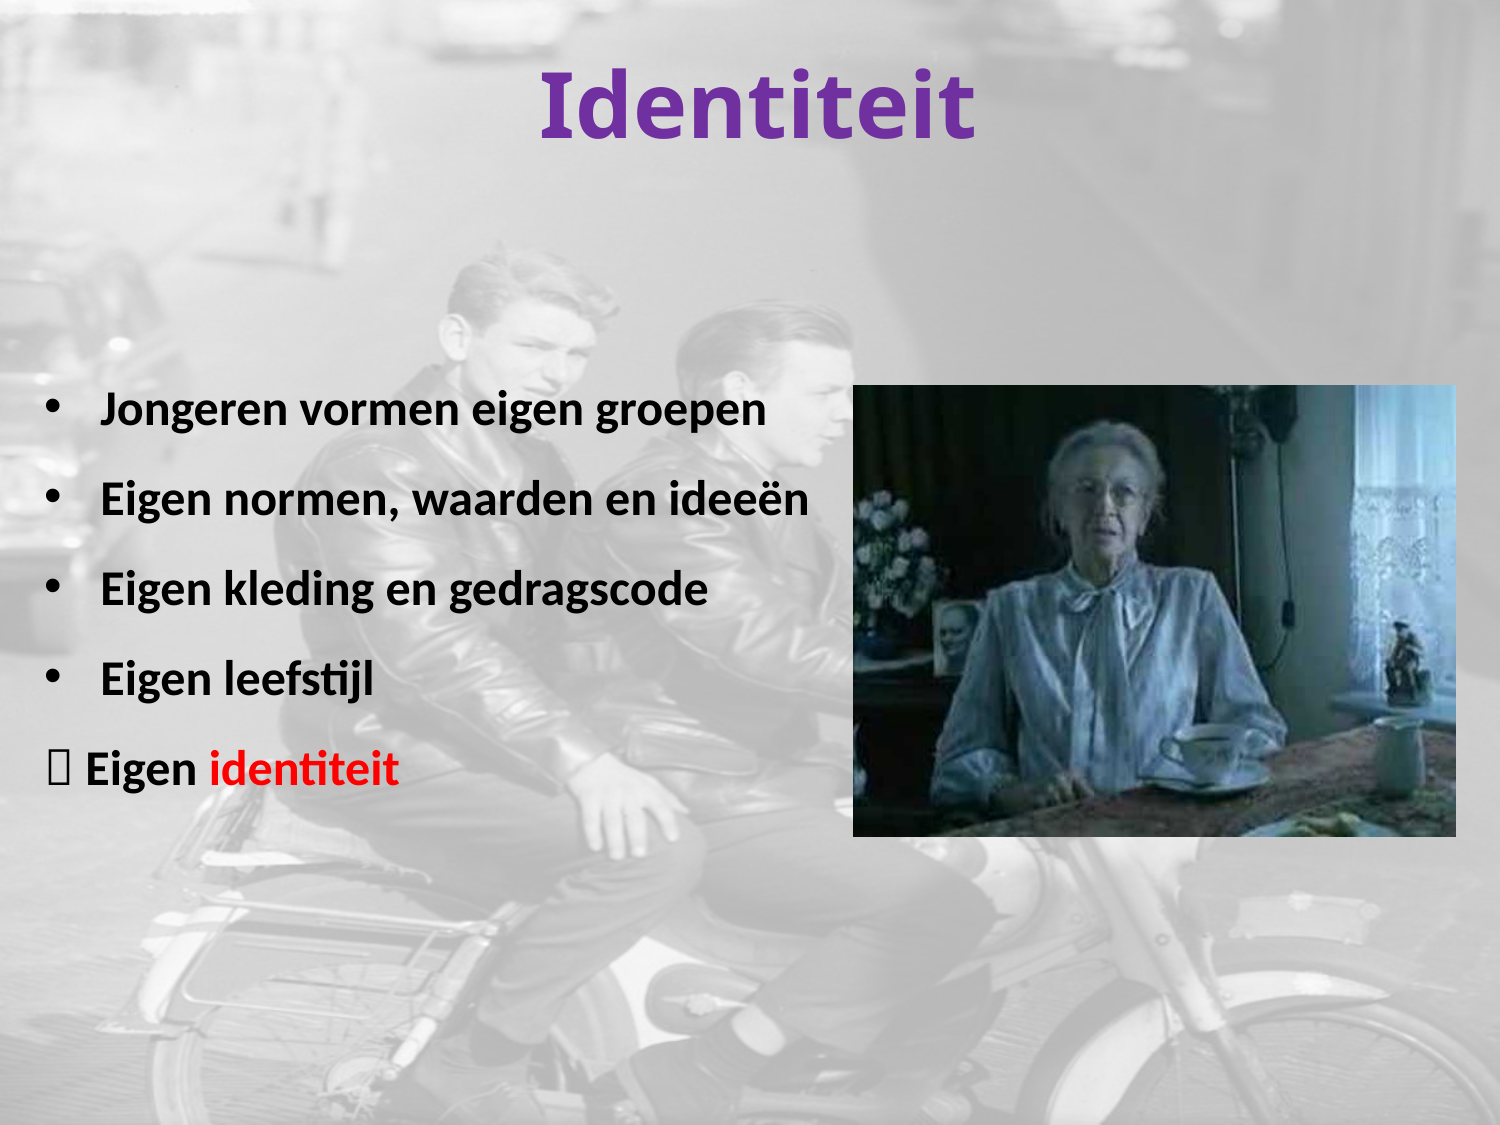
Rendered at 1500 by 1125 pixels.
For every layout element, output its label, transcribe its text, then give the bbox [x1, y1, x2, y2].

text_box Jongeren vormen eigen groepen Eigen normen, waarden en ideeën Eigen kleding en gedragscode Eigen leefstijl  Eigen identiteit [29, 338, 858, 803]
picture [853, 385, 1457, 838]
title Identiteit [53, 7, 1465, 197]
